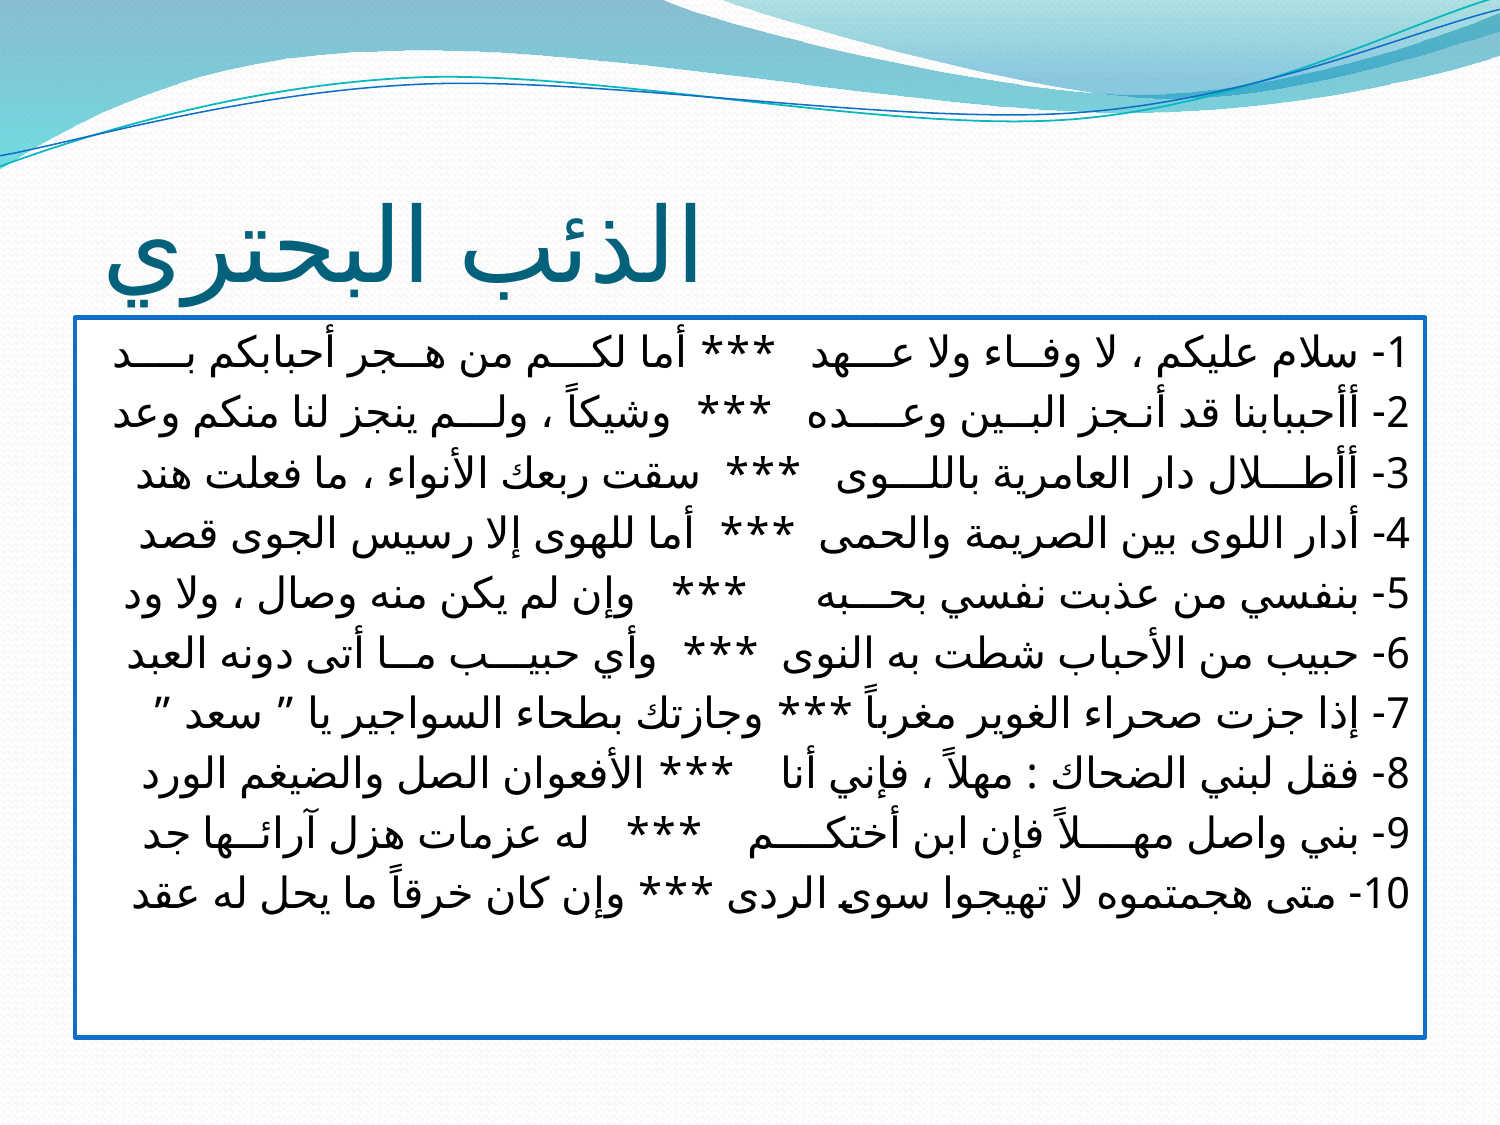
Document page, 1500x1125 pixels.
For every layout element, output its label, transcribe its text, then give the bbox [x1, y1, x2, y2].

list 1- سلام عليكم ، لا وفــاء ولا عـــهد *** أما لكـــم من هــجر أحبابكم بــــد 2- أأحببابنا قد أنـجز البــين وعــــده *** وشيكاً ، ولـــم ينجز لنا منكم وعد 3- أأطـــلال دار العامرية باللـــوى *** سقت ربعك الأنواء ، ما فعلت هند 4- أدار اللوى بين الصريمة والحمى *** أما للهوى إلا رسيس الجوى قصد 5- بنفسي من عذبت نفسي بحـــبه *** وإن لم يكن منه وصال ، ولا ود 6- حبيب من الأحباب شطت به النوى *** وأي حبيـــب مــا أتى دونه العبد 7- إذا جزت صحراء الغوير مغرباً *** وجازتك بطحاء السواجير يا ” سعد ” 8- فقل لبني الضحاك : مهلاً ، فإني أنا *** الأفعوان الصل والضيغم الورد 9- بني واصل مهــــلاً فإن ابن أختكــــم *** له عزمات هزل آرائــها جد 10- متى هجمتموه لا تهيجوا سوى الردى *** وإن كان خرقاً ما يحل له عقد [73, 315, 1427, 1040]
title الذئب البحتري [75, 115, 1425, 303]
